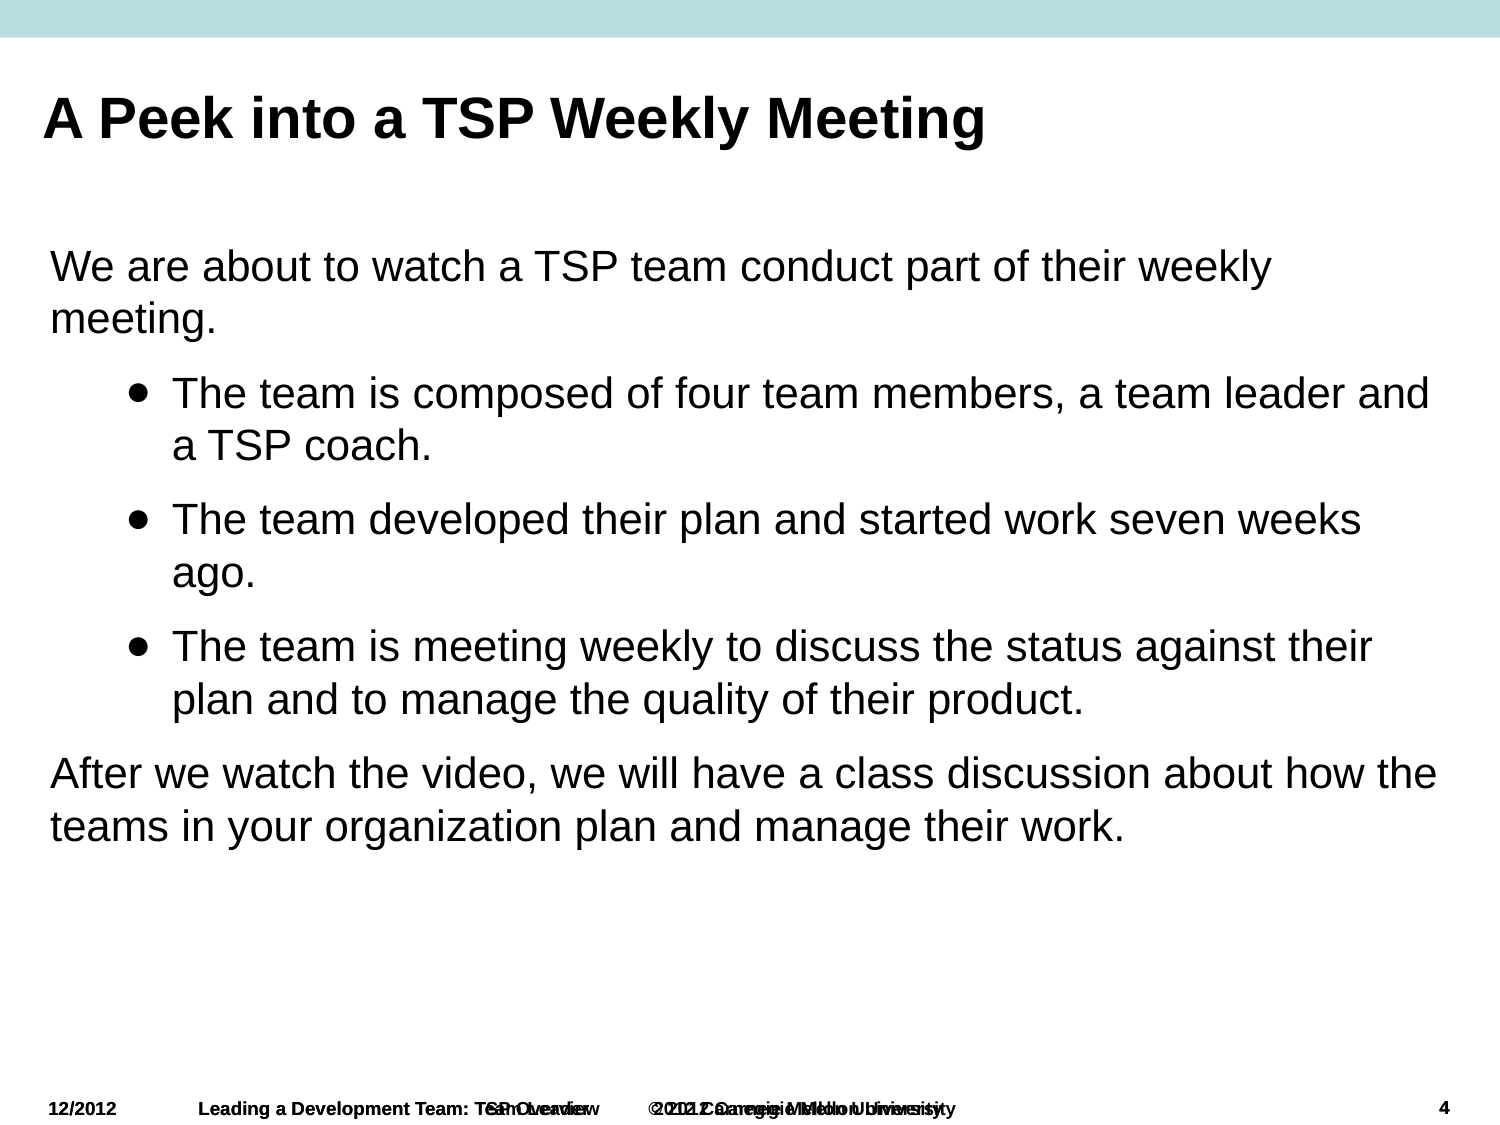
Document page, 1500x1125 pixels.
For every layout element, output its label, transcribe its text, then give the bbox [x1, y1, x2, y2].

list We are about to watch a TSP team conduct part of their weekly meeting. The team is composed of four team members, a team leader and a TSP coach. The team developed their plan and started work seven weeks ago. The team is meeting weekly to discuss the status against their plan and to manage the quality of their product. After we watch the video, we will have a class discussion about how the teams in your organization plan and manage their work. [50, 237, 1444, 1000]
title A Peek into a TSP Weekly Meeting [42, 93, 1438, 150]
